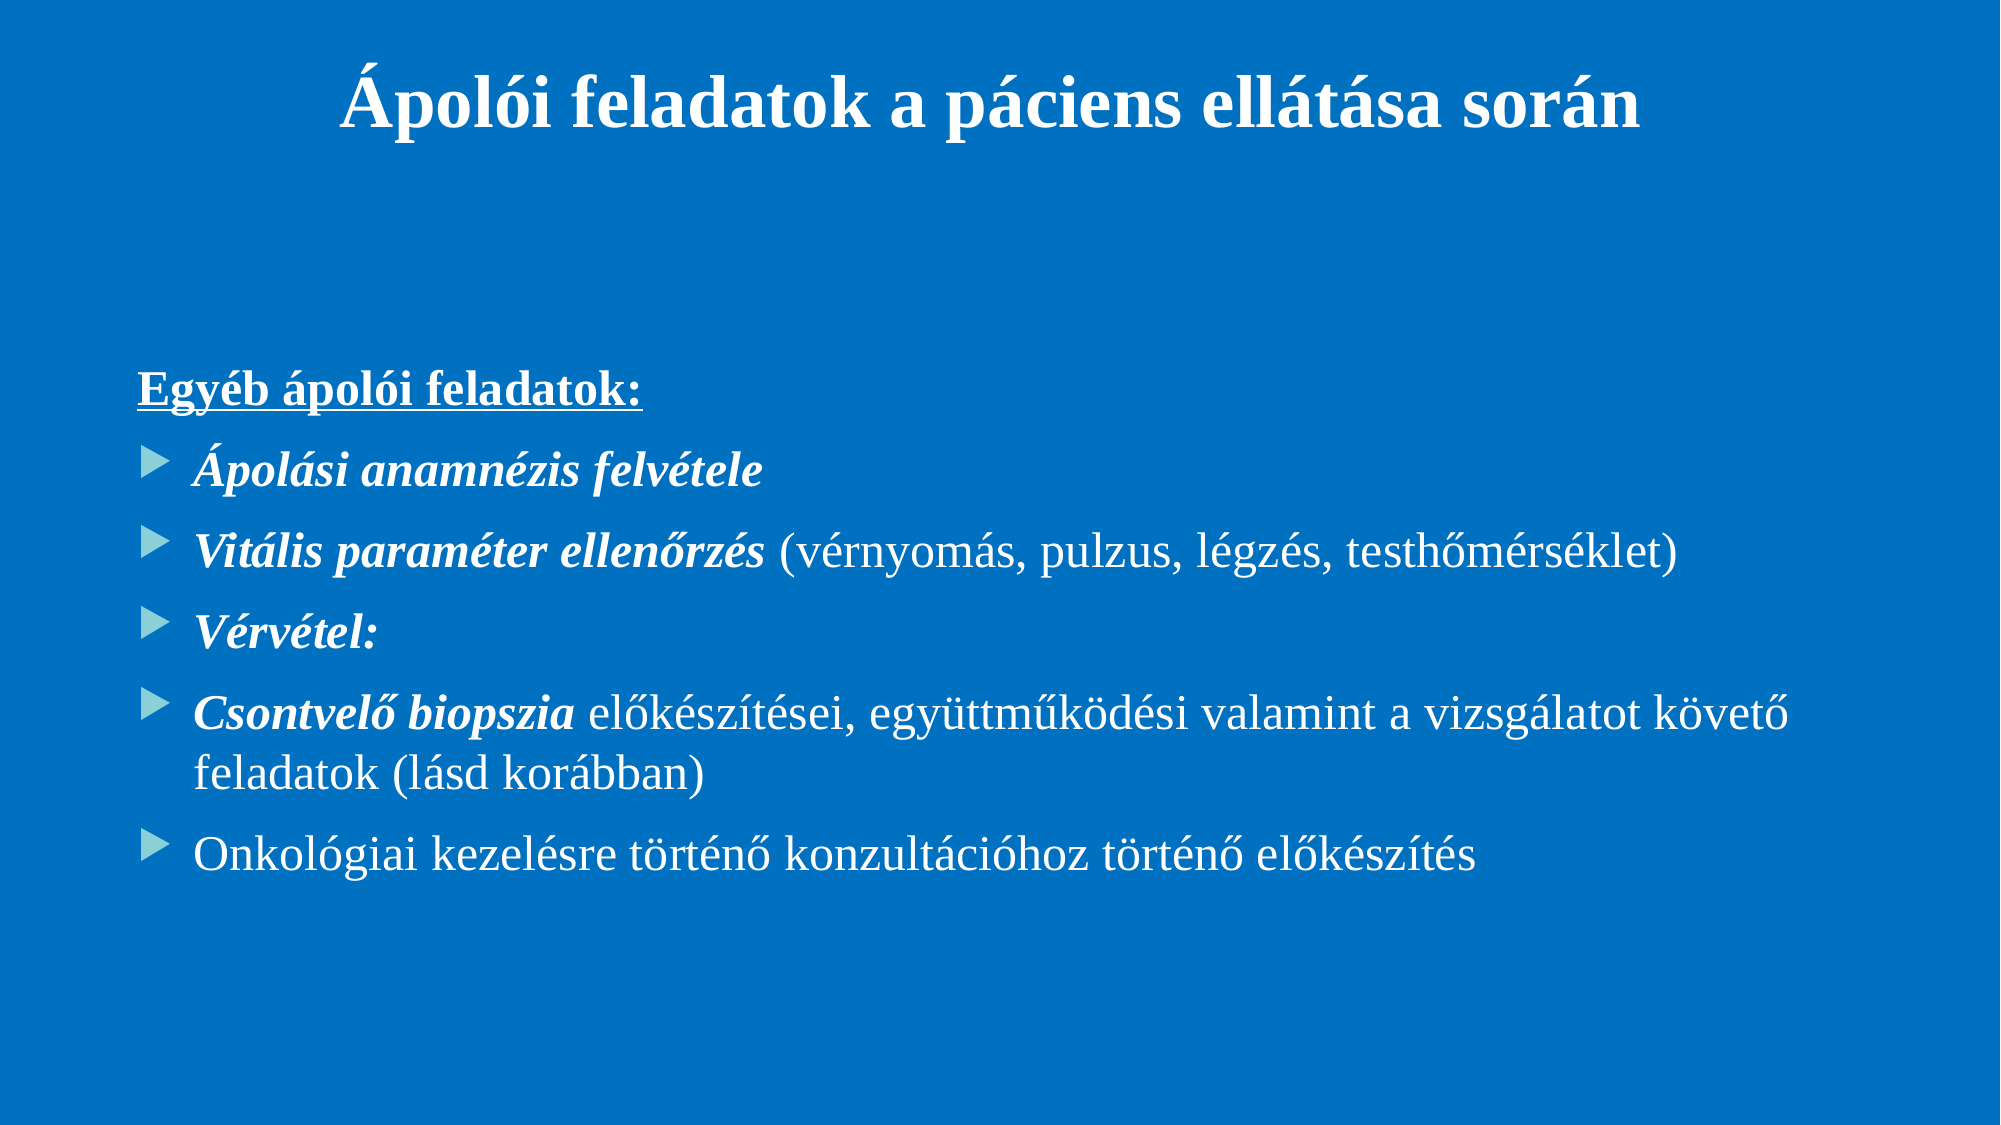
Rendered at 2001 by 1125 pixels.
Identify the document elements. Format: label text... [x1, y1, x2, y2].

list Egyéb ápolói feladatok: Ápolási anamnézis felvétele Vitális paraméter ellenőrzés (vérnyomás, pulzus, légzés, testhőmérséklet) Vérvétel: Csontvelő biopszia előkészítései, együttműködési valamint a vizsgálatot követő feladatok (lásd korábban) Onkológiai kezelésre történő konzultációhoz történő előkészítés [122, 348, 1977, 1037]
title Ápolói feladatok a páciens ellátása során [324, 45, 1675, 185]
